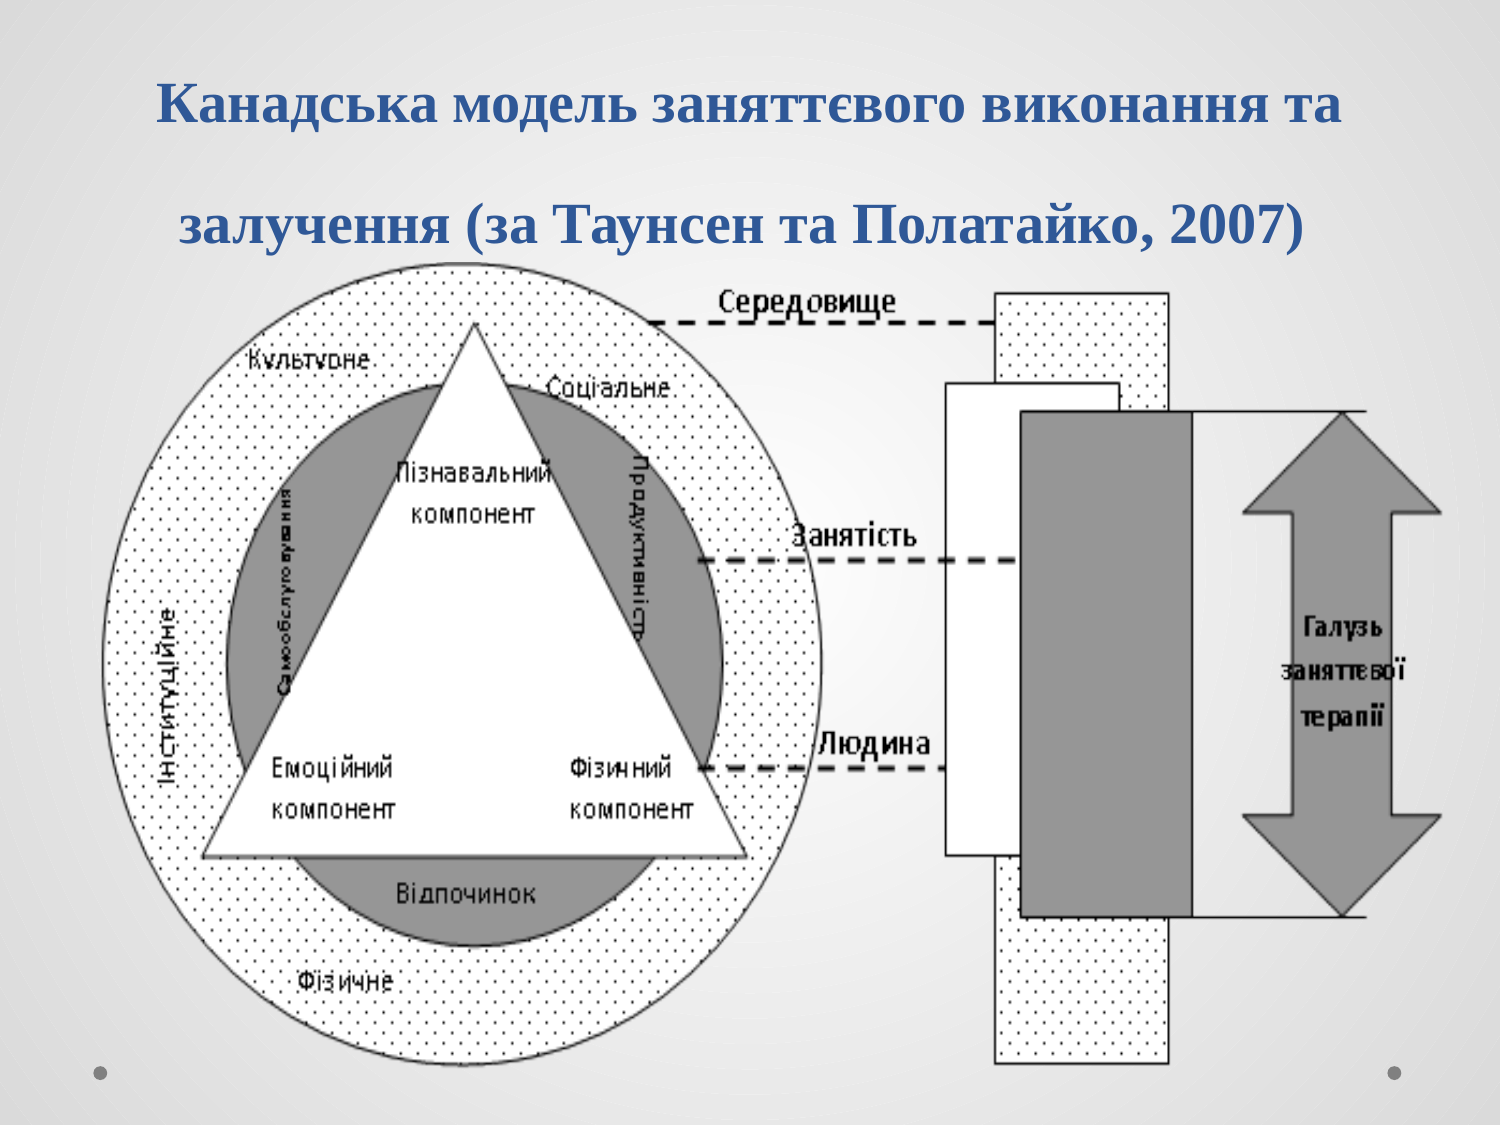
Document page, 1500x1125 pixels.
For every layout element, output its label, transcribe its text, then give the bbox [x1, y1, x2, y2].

title Канадська модель заняттєвого виконання та залучення (за Таунсен та Полатайко, 2007) [75, 0, 1425, 263]
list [100, 262, 1448, 1071]
